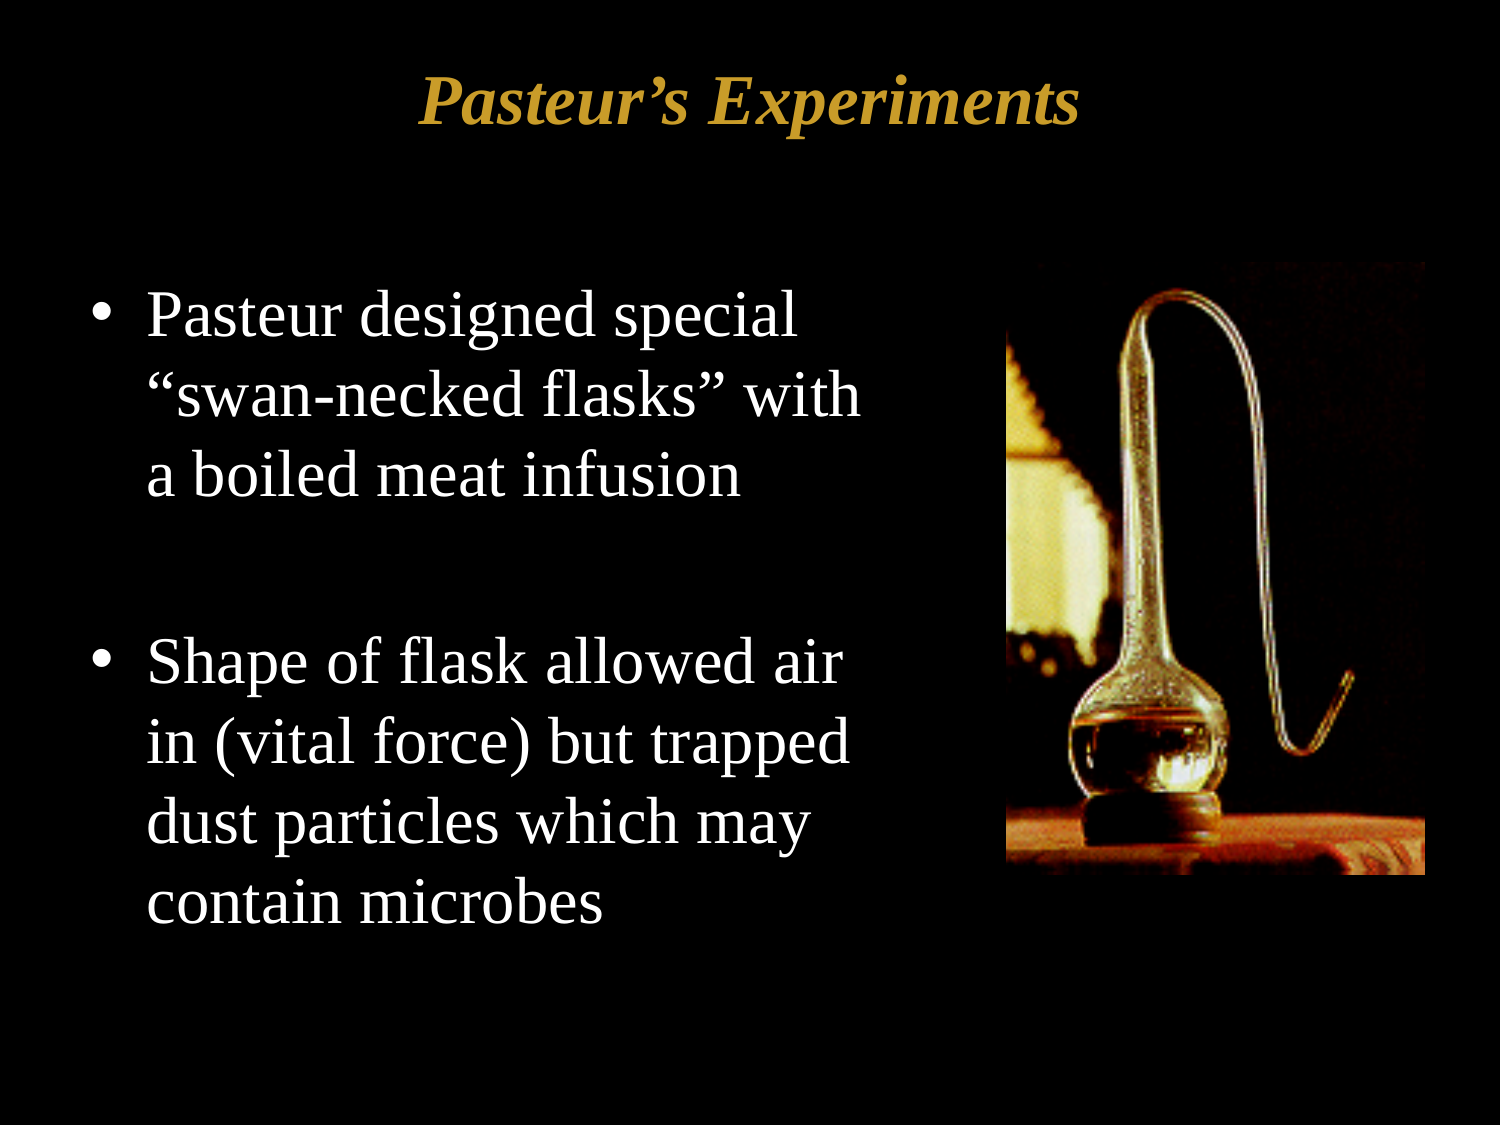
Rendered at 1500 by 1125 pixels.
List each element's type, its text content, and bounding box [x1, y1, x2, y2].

list Pasteur designed special “swan-necked flasks” with a boiled meat infusion Shape of flask allowed air in (vital force) but trapped dust particles which may contain microbes [75, 262, 920, 1005]
title Pasteur’s Experiments [75, 45, 1425, 233]
picture [1006, 262, 1426, 876]
